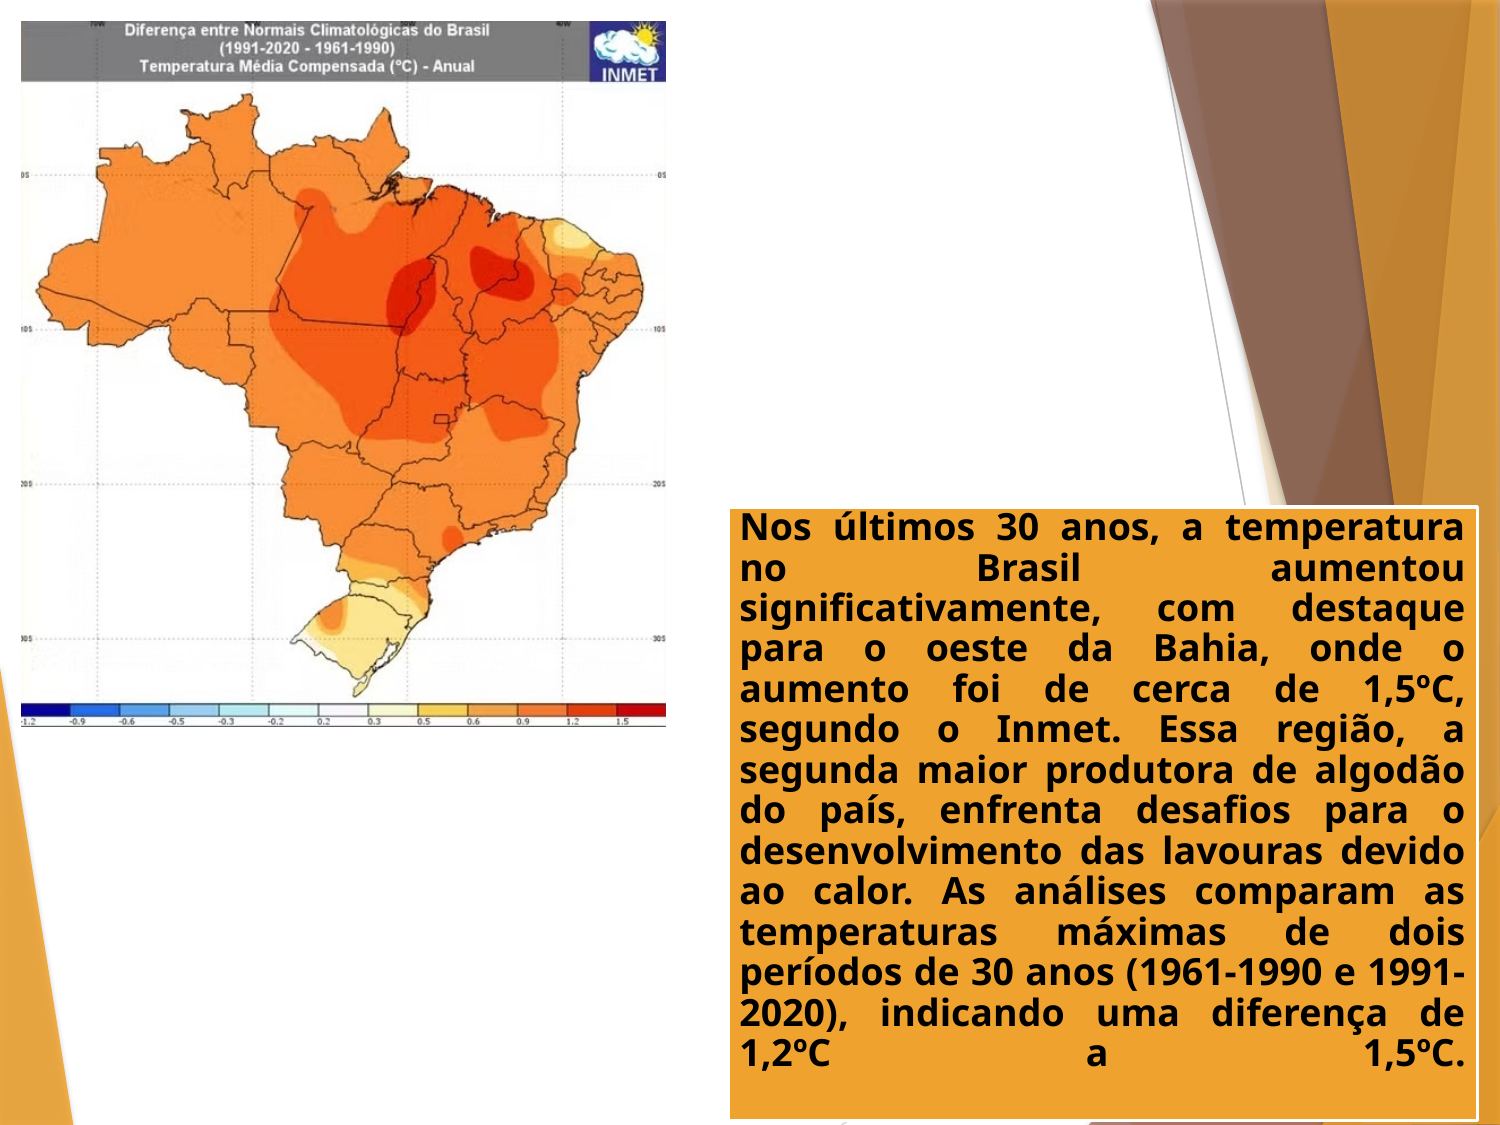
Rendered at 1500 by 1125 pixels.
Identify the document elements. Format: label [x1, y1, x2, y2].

list [21, 20, 666, 728]
text_box [727, 506, 1479, 1125]
